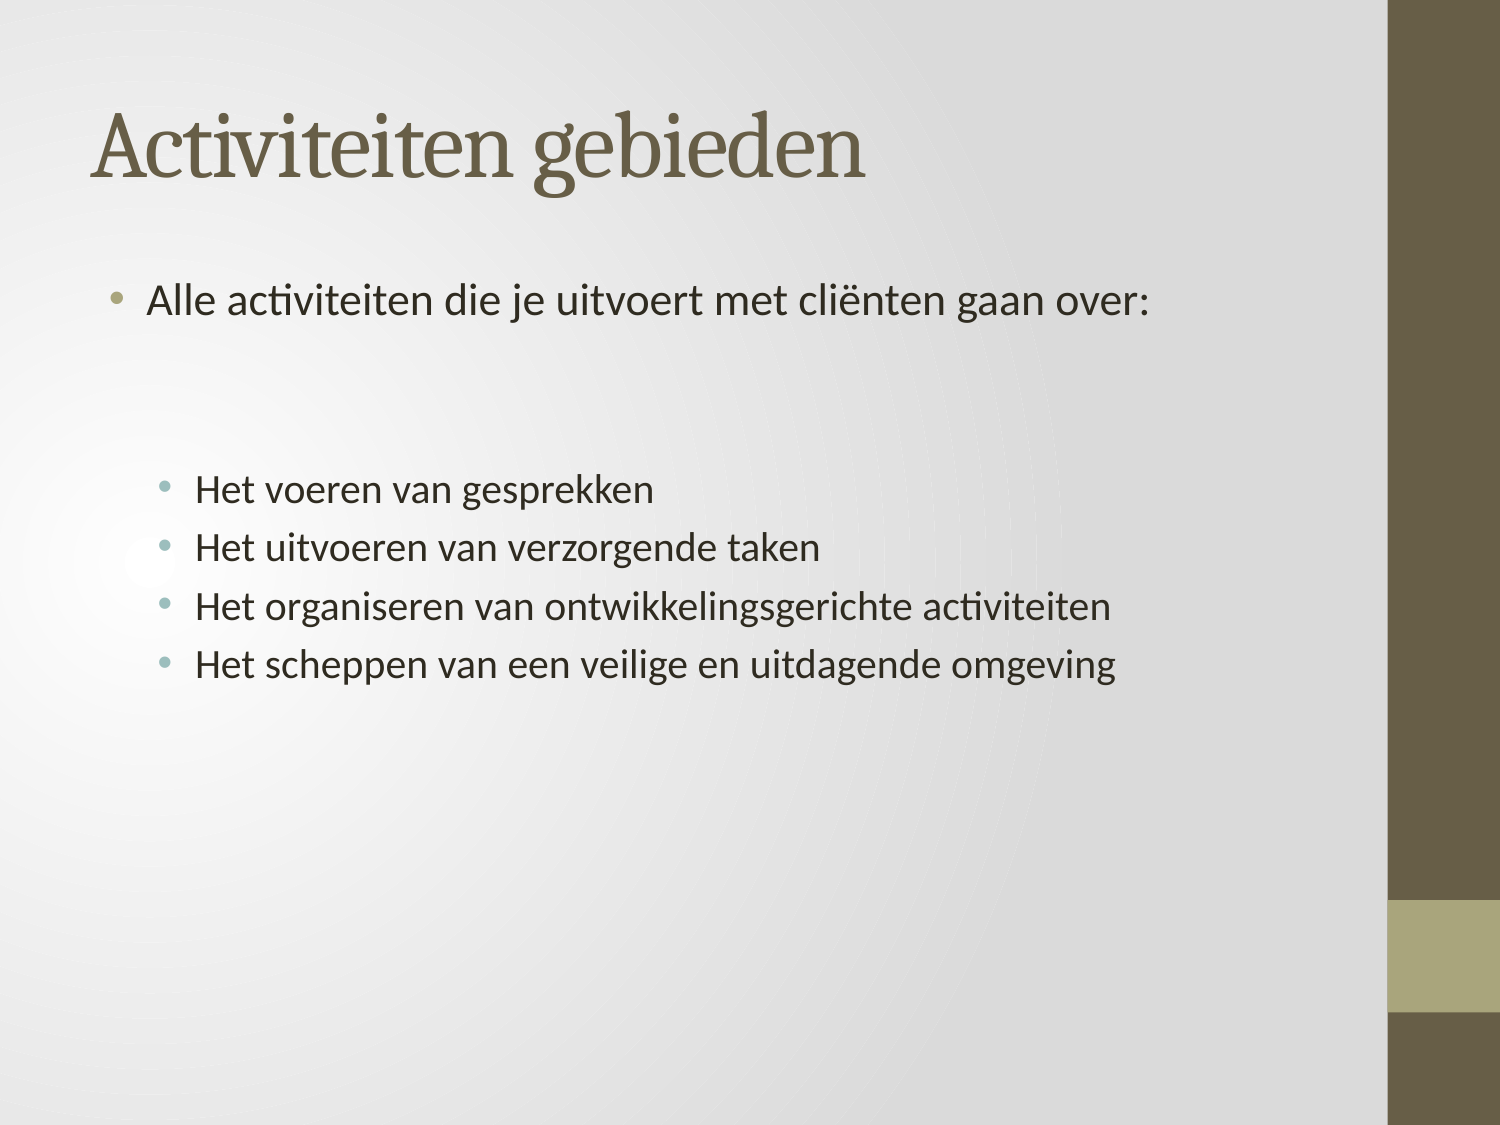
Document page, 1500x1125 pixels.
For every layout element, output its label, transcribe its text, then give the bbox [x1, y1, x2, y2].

list Alle activiteiten die je uitvoert met cliënten gaan over: Het voeren van gesprekken Het uitvoeren van verzorgende taken Het organiseren van ontwikkelingsgerichte activiteiten Het scheppen van een veilige en uitdagende omgeving [75, 262, 1325, 1050]
title Activiteiten gebieden [75, 45, 1325, 233]
